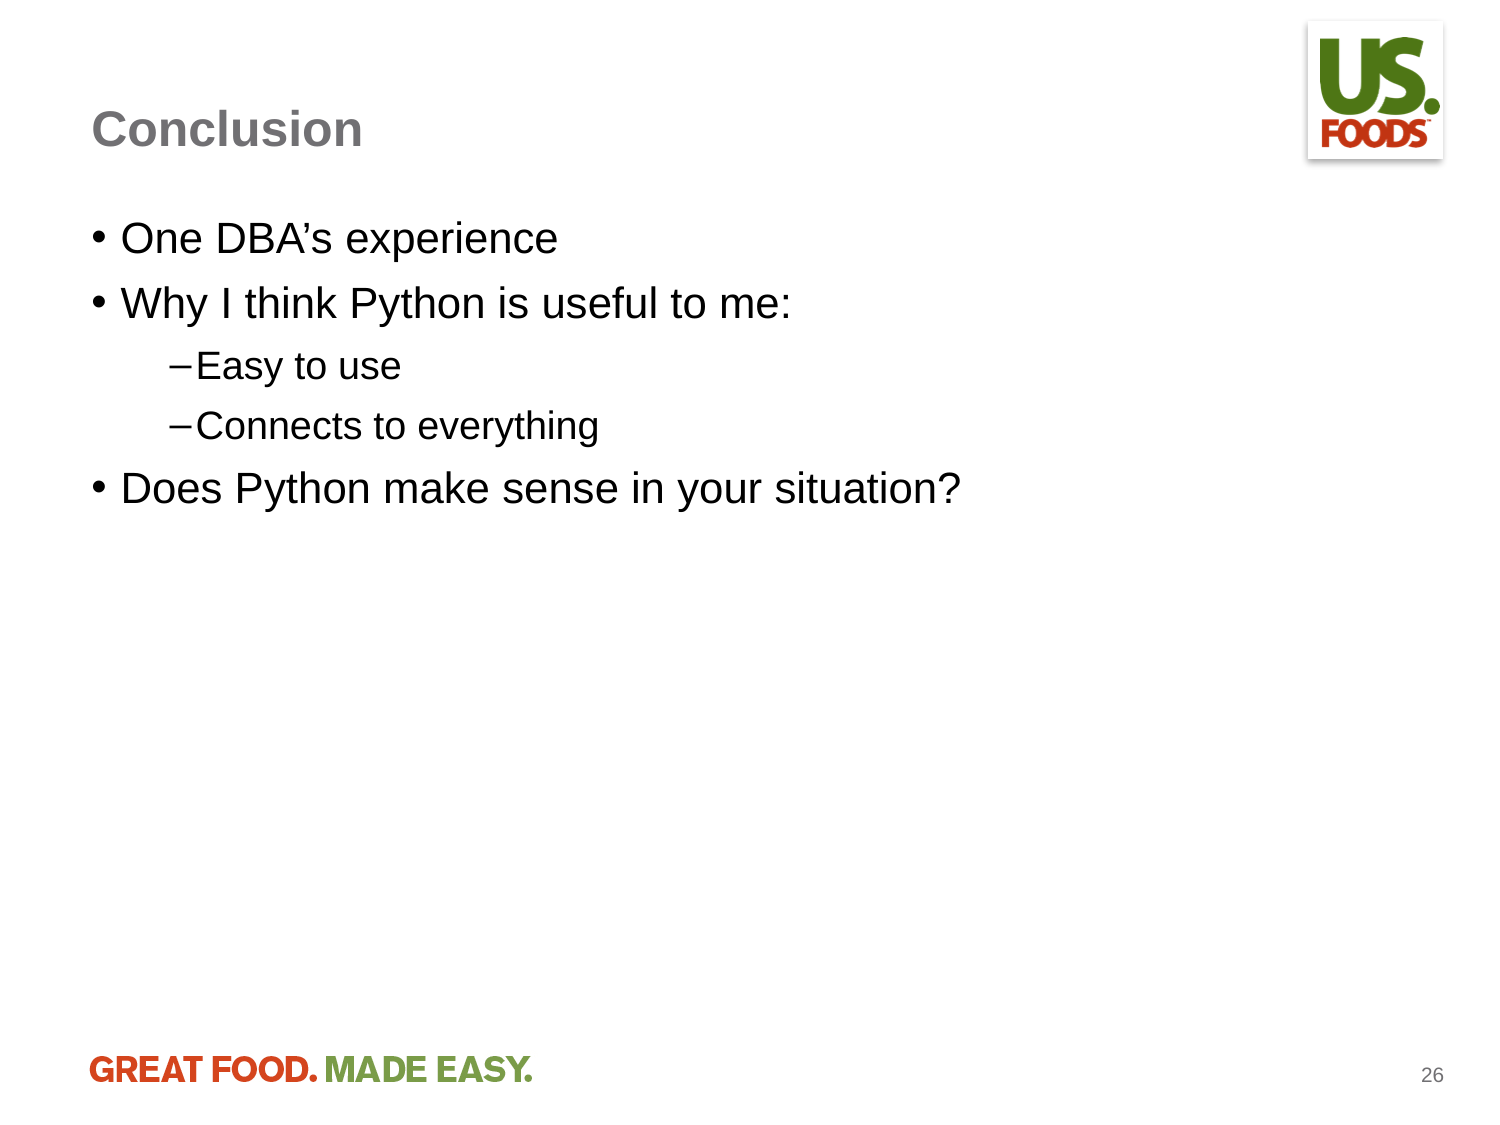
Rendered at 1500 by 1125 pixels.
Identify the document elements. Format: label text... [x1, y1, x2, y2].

picture [1320, 37, 1440, 148]
list One DBA’s experience Why I think Python is useful to me: Easy to use Connects to everything Does Python make sense in your situation? [91, 209, 1421, 885]
title Conclusion [91, 16, 1277, 157]
picture [66, 1018, 557, 1117]
